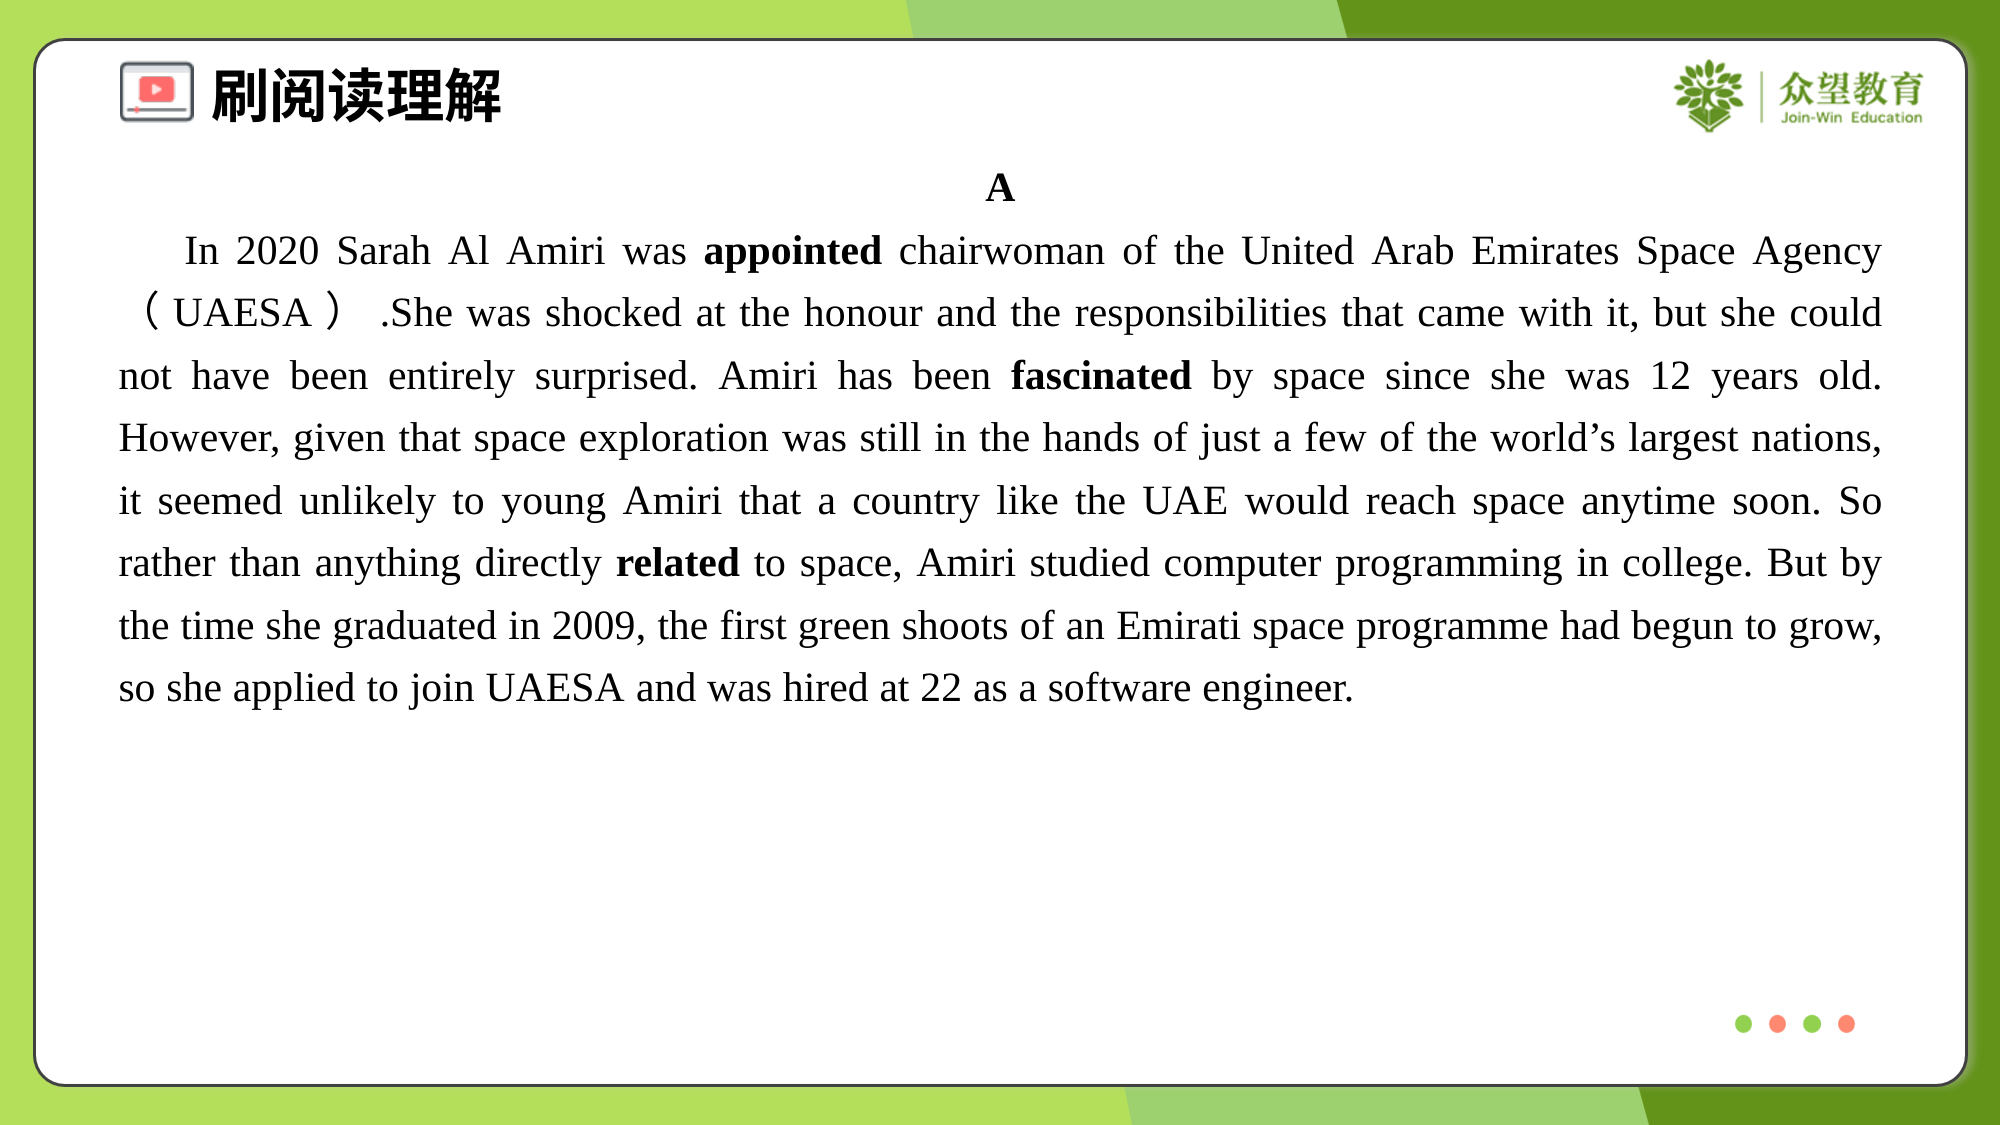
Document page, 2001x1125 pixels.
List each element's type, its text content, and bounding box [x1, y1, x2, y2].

text_box A In 2020 Sarah Al Amiri was appointed chairwoman of the United Arab Emirates Space Agency （UAESA）.She was shocked at the honour and the responsibilities that came with it, but she could not have been entirely surprised. Amiri has been fascinated by space since she was 12 years old. However, given that space exploration was still in the hands of just a few of the world’s largest nations, it seemed unlikely to young Amiri that a country like the UAE would reach space anytime soon. So rather than anything directly related to space, Amiri studied computer programming in college. But by the time she graduated in 2009, the first green shoots of an Emirati space programme had begun to grow, so she applied to join UAESA and was hired at 22 as a software engineer. [118, 147, 1883, 773]
picture [0, 0, 2000, 1125]
